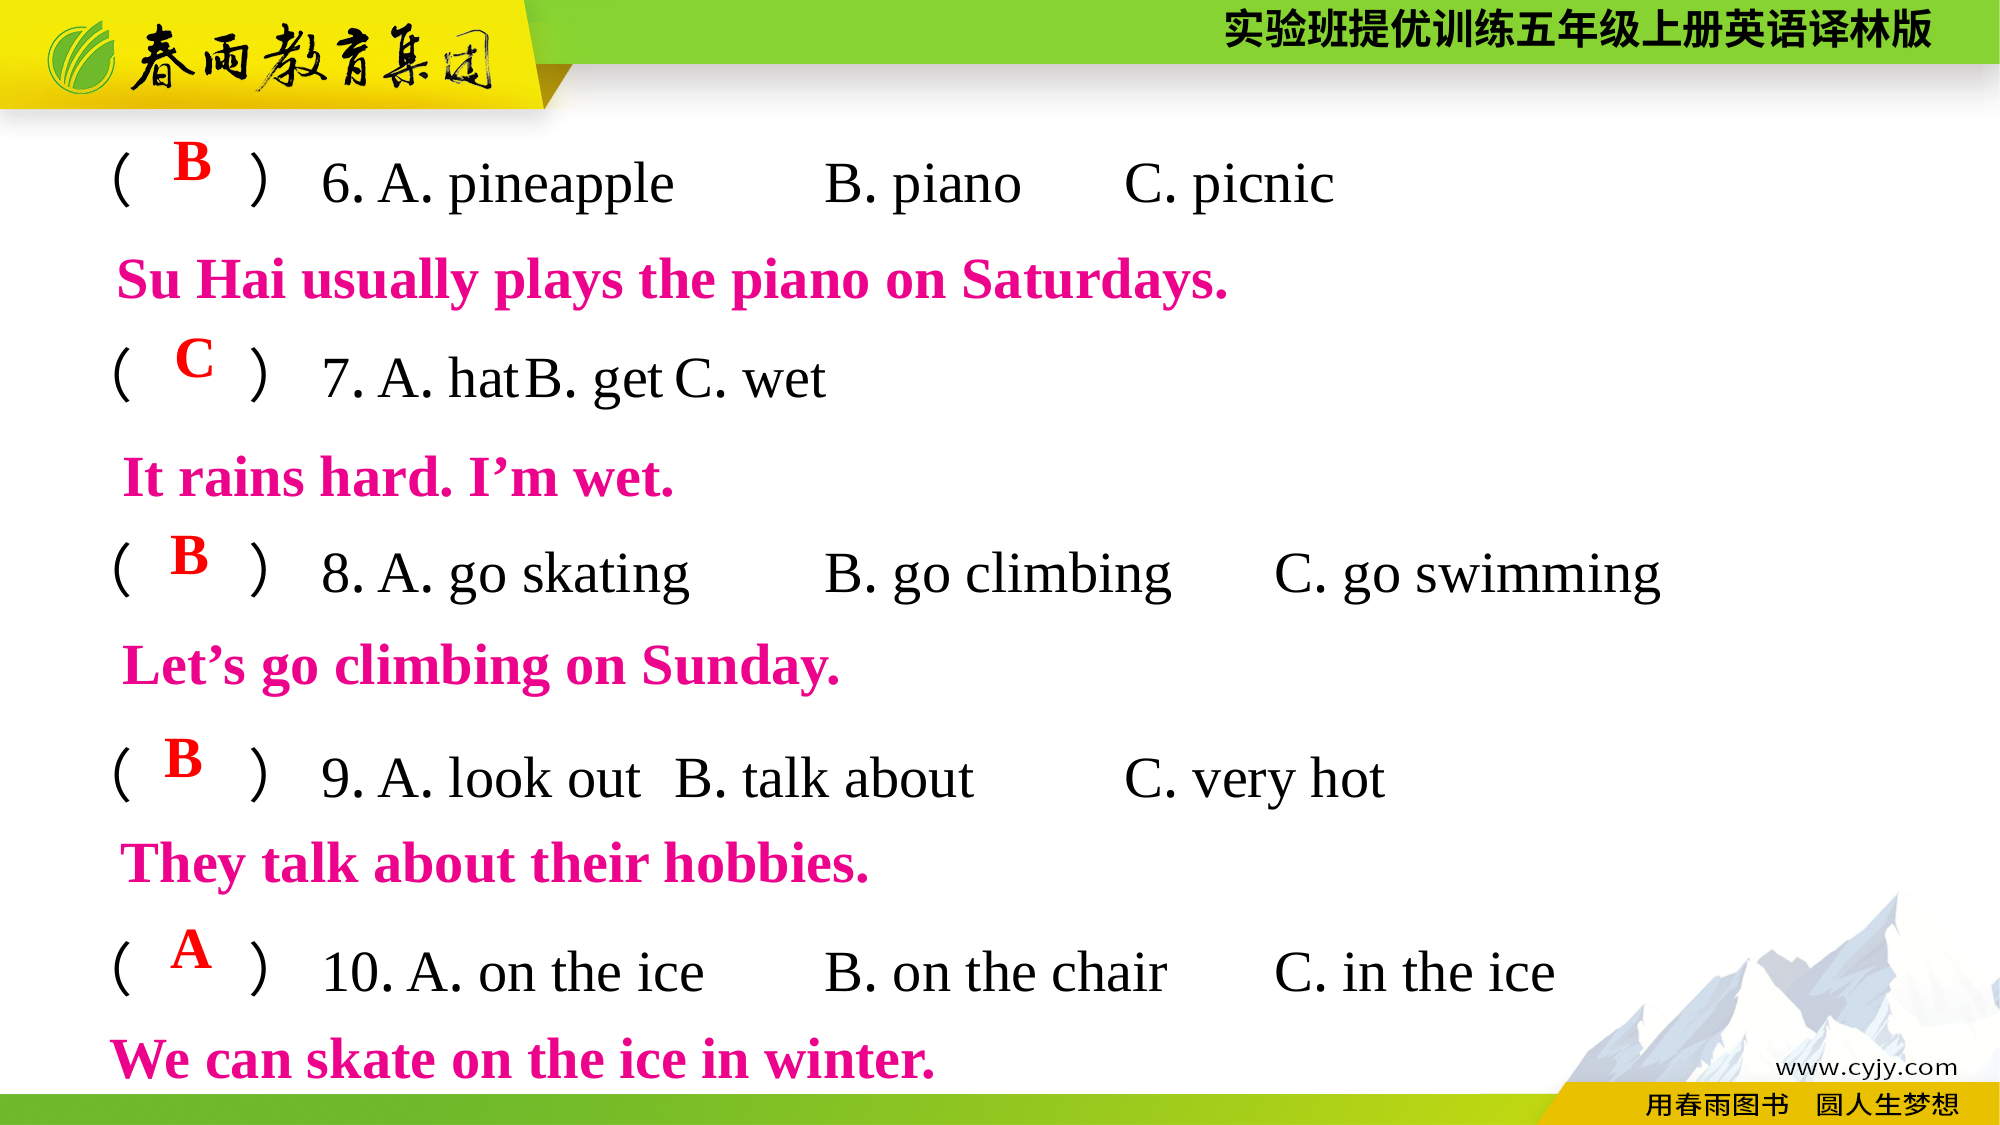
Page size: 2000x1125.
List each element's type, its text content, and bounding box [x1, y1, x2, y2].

text_box They talk about their hobbies. [106, 781, 886, 902]
text_box C [159, 312, 232, 397]
text_box A [156, 903, 228, 988]
text_box （ ）9. A. look out B. talk about C. very hot （ ）10. A. on the ice B. on the chair C. in the ice [59, 696, 1944, 1011]
text_box Let’s go climbing on Sunday. [107, 583, 857, 704]
picture [0, 0, 2000, 1125]
text_box B [149, 712, 219, 797]
text_box It rains hard. I’m wet. [107, 395, 691, 516]
text_box Su Hai usually plays the piano on Saturdays. [102, 197, 1437, 318]
list （ ）6. A. pineapple B. piano C. picnic （ ）7. A. hat B. get C. wet （ ）8. A. go skating B. go climbing C. go swimming [59, 101, 1944, 617]
text_box B [155, 508, 224, 594]
text_box B [158, 114, 228, 200]
text_box We can skate on the ice in winter. [95, 977, 952, 1098]
